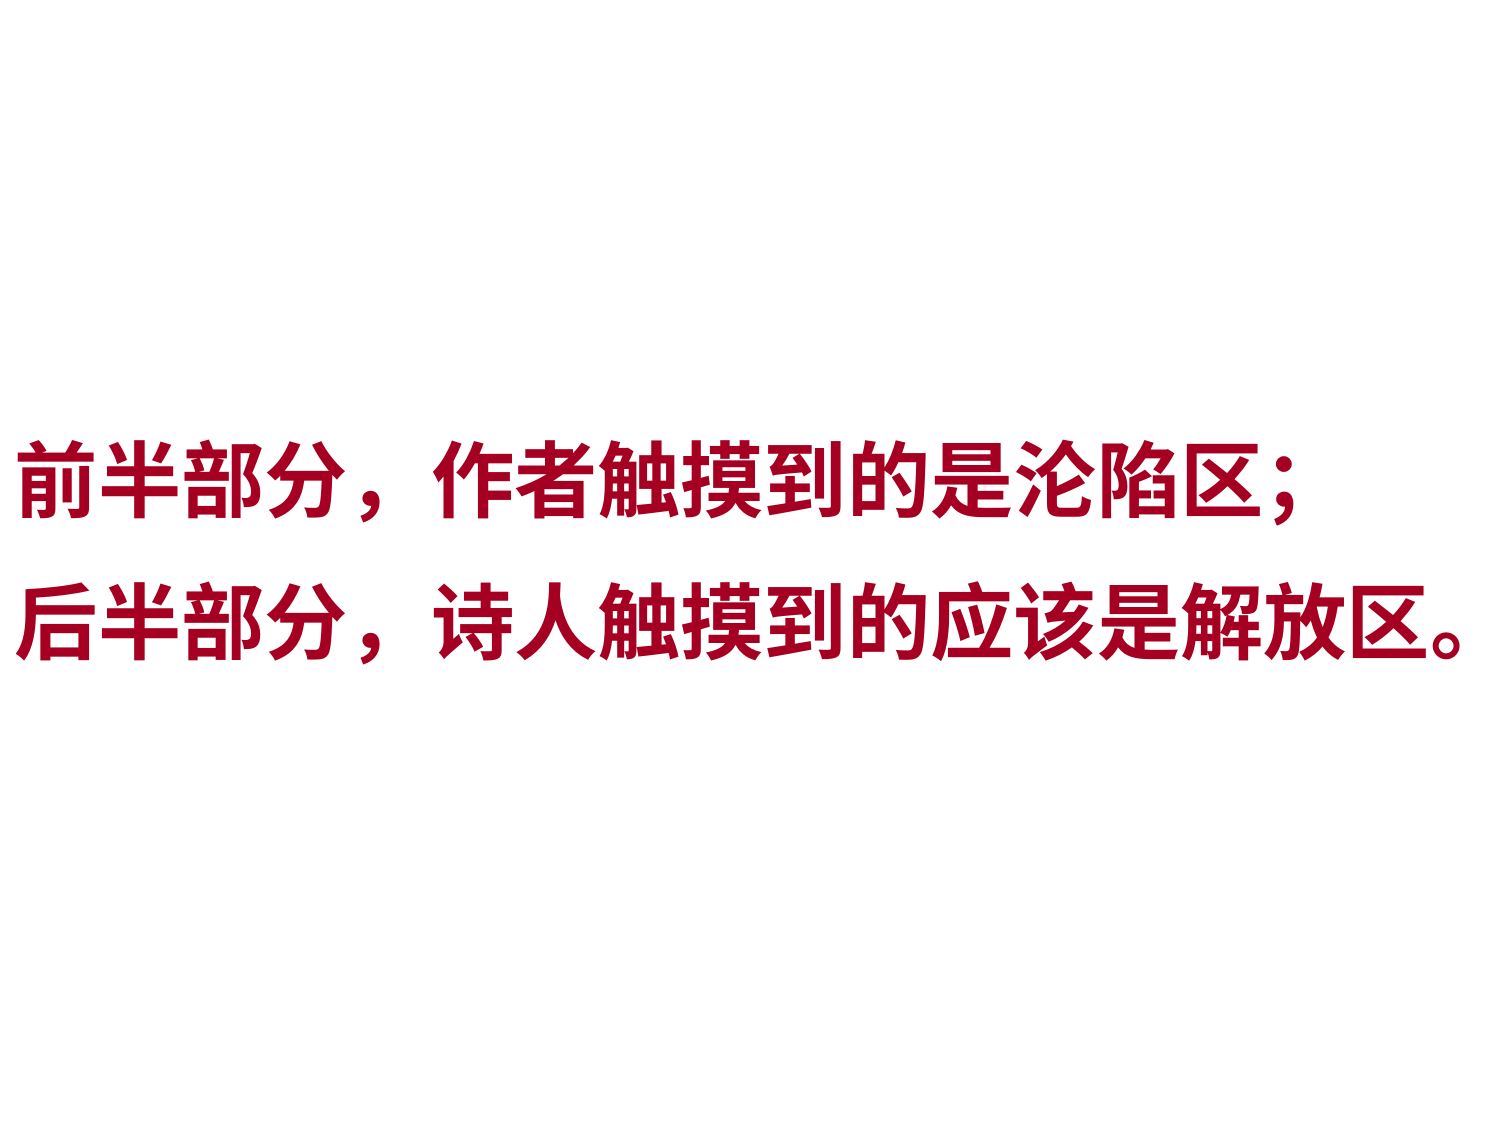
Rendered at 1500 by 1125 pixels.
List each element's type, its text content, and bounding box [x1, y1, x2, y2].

text_box 前半部分，作者触摸到的是沦陷区； 后半部分，诗人触摸到的应该是解放区。 [0, 420, 1500, 678]
